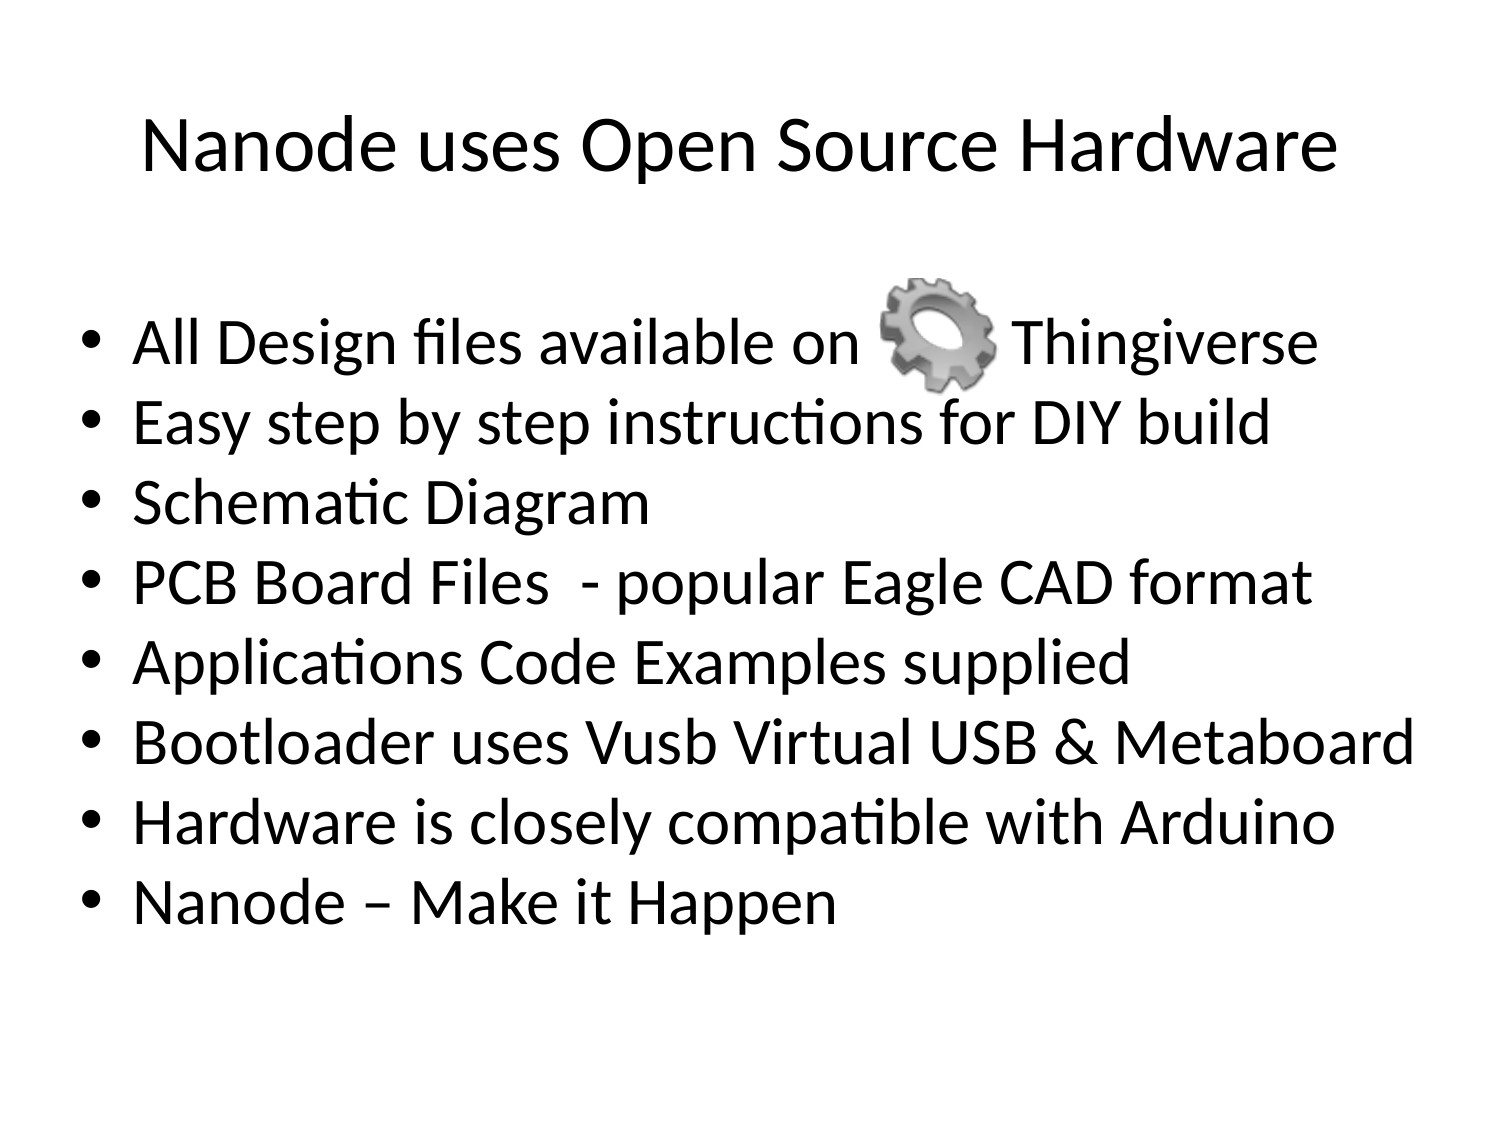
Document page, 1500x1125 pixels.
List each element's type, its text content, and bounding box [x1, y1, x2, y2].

picture [879, 278, 999, 396]
title Nanode uses Open Source Hardware [75, 45, 1425, 233]
text_box All Design files available on Thingiverse Easy step by step instructions for DIY build Schematic Diagram PCB Board Files - popular Eagle CAD format Applications Code Examples supplied Bootloader uses Vusb Virtual USB & Metaboard Hardware is closely compatible with Arduino Nanode – Make it Happen [64, 290, 1471, 1106]
